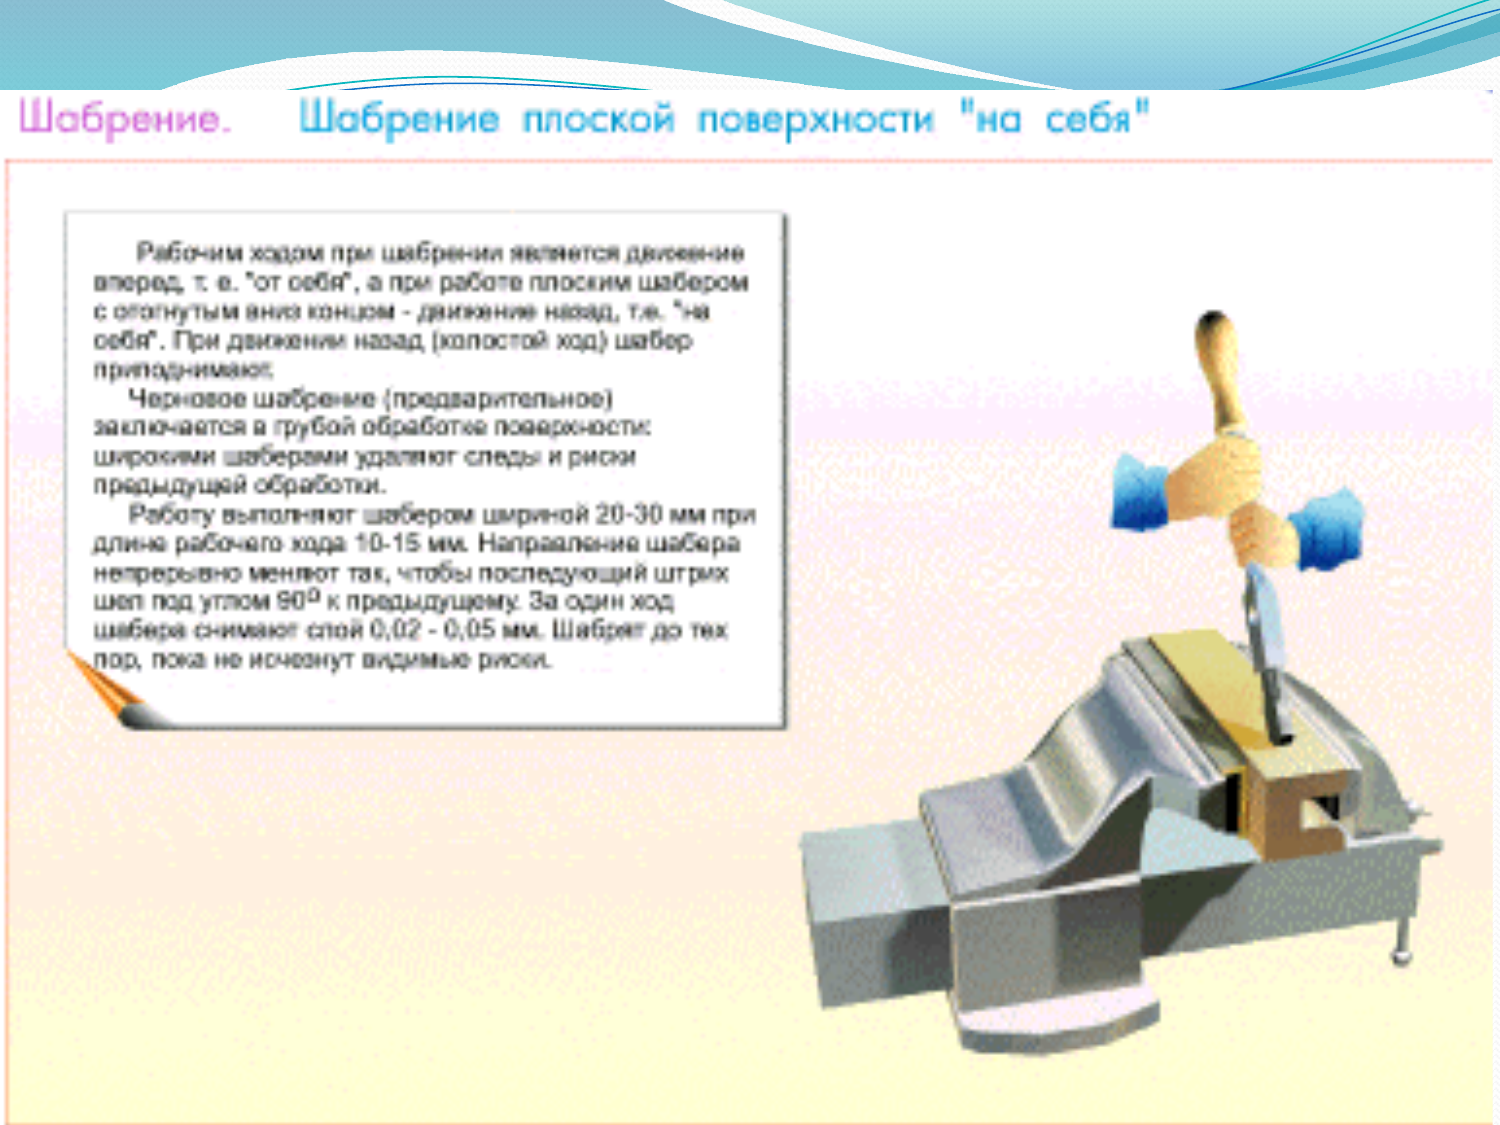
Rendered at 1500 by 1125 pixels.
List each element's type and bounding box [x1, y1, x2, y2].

list [0, 89, 1493, 1125]
